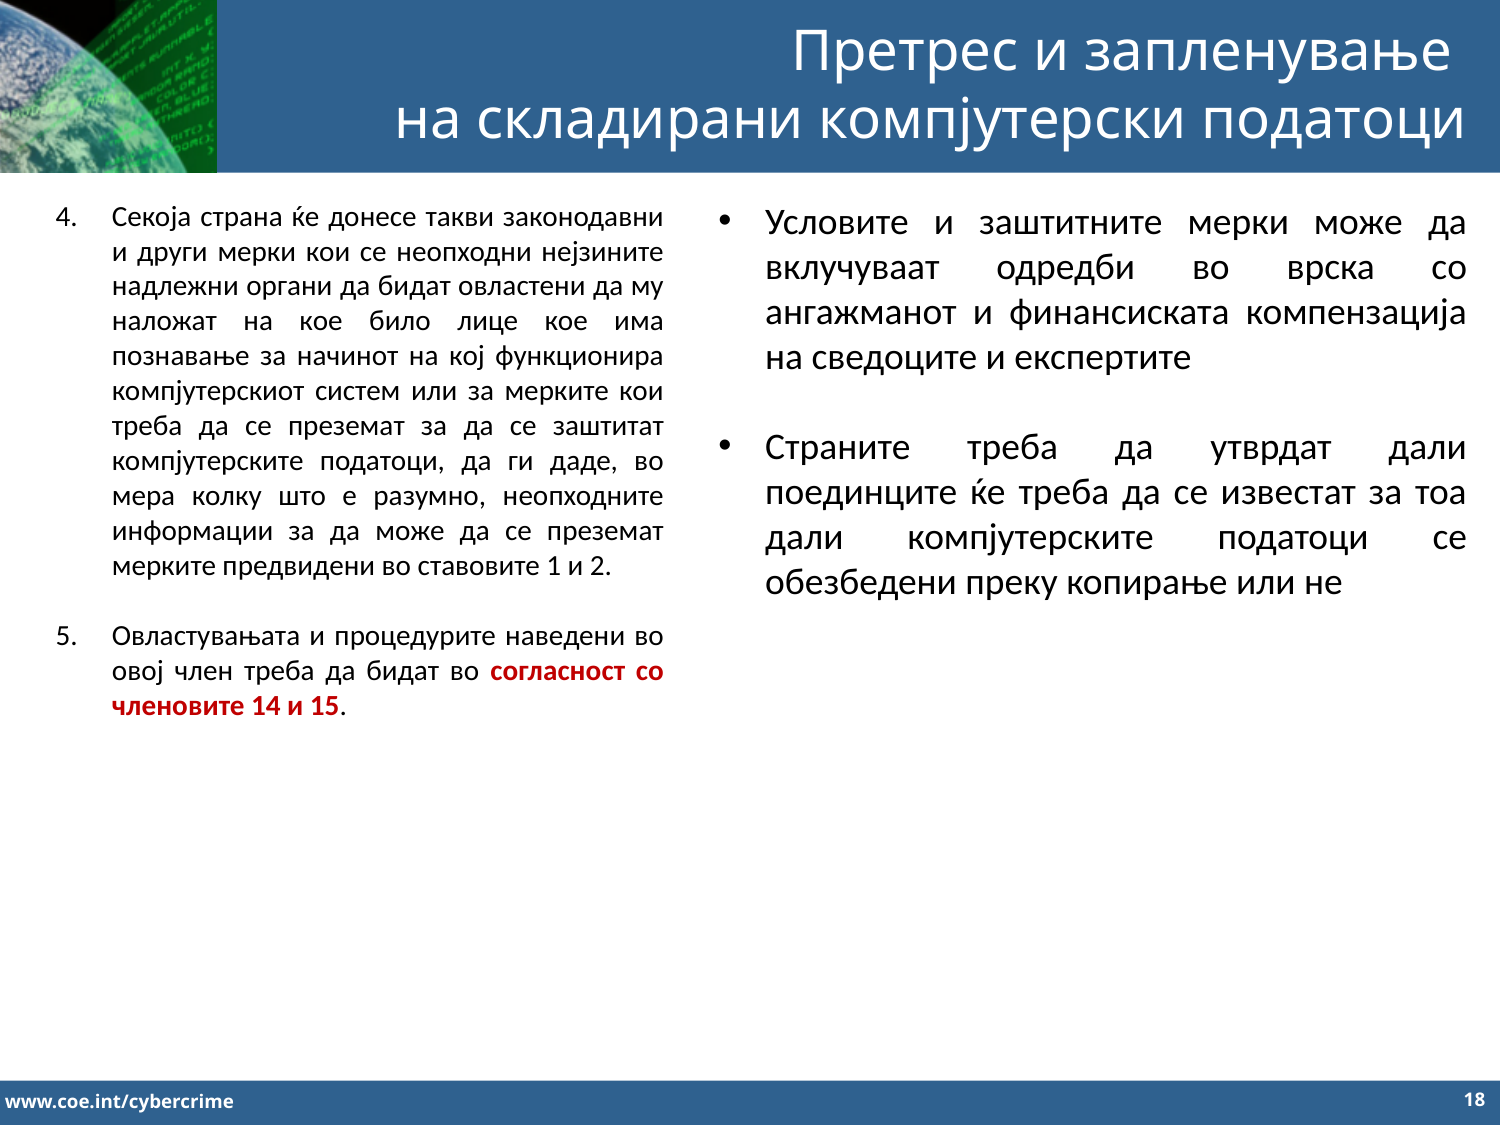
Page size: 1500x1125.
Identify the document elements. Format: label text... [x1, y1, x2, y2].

text_box Претрес и запленување на складирани компјутерски податоци [230, 7, 1483, 157]
text_box Секоја страна ќе донесе такви законодавни и други мерки кои се неопходни нејзините надлежни органи да бидат овластени да му наложат на кое било лице кое има познавање за начинот на кој функционира компјутерскиот систем или за мерките кои треба да се преземат за да се заштитат компјутерските податоци, да ги даде, во мера колку што е разумно, неопходните информации за да може да се преземат мерките предвидени во ставовите 1 и 2. Овластувањата и процедурите наведени во овој член треба да бидат во согласност со членовите 14 и 15. [40, 189, 679, 729]
picture [0, 0, 217, 173]
text_box Условите и заштитните мерки може да вклучуваат одредби во врска со ангажманот и финансиската компензација на сведоците и експертите Страните треба да утврдат дали поединците ќе треба да се известат за тоа дали компјутерските податоци се обезбедени преку копирање или не [703, 189, 1483, 610]
